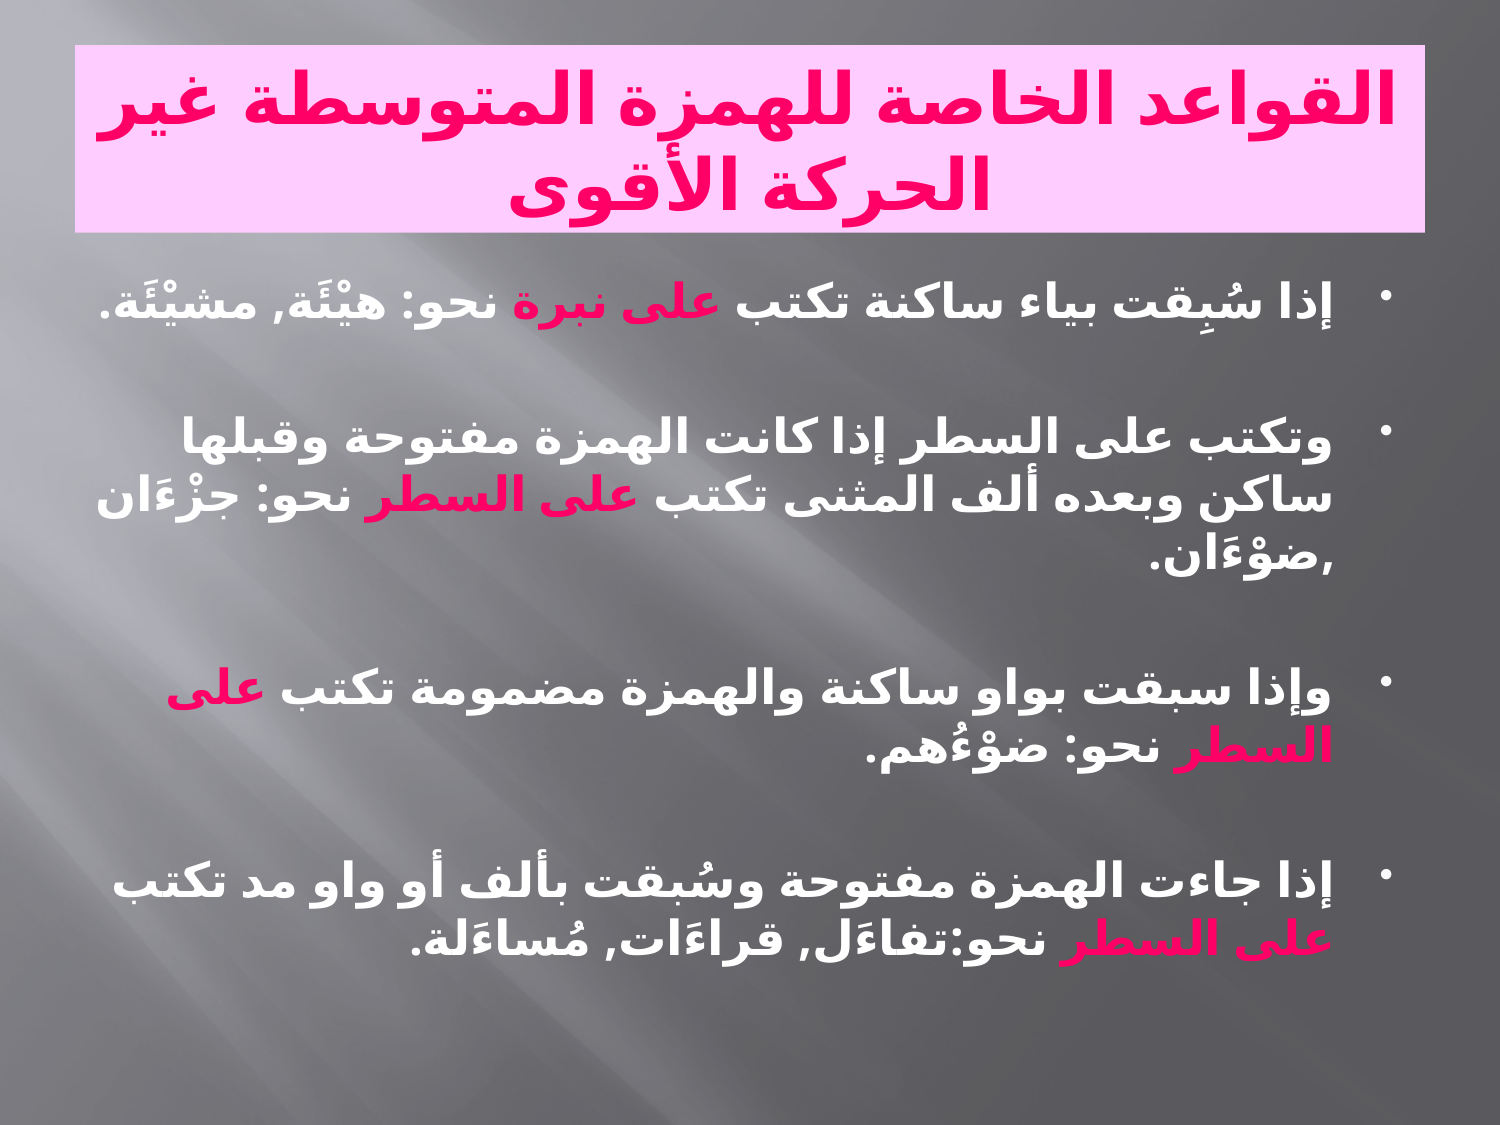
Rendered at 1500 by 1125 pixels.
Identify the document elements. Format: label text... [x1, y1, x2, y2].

list إذا سُبِقت بياء ساكنة تكتب على نبرة نحو: هيْئَة, مشيْئَة. وتكتب على السطر إذا كانت الهمزة مفتوحة وقبلها ساكن وبعده ألف المثنى تكتب على السطر نحو: جزْءَان ,ضوْءَان. وإذا سبقت بواو ساكنة والهمزة مضمومة تكتب على السطر نحو: ضوْءُهم. إذا جاءت الهمزة مفتوحة وسُبقت بألف أو واو مد تكتب على السطر نحو:تفاءَل, قراءَات, مُساءَلة. [75, 262, 1425, 1035]
title القواعد الخاصة للهمزة المتوسطة غير الحركة الأقوى [75, 45, 1425, 233]
